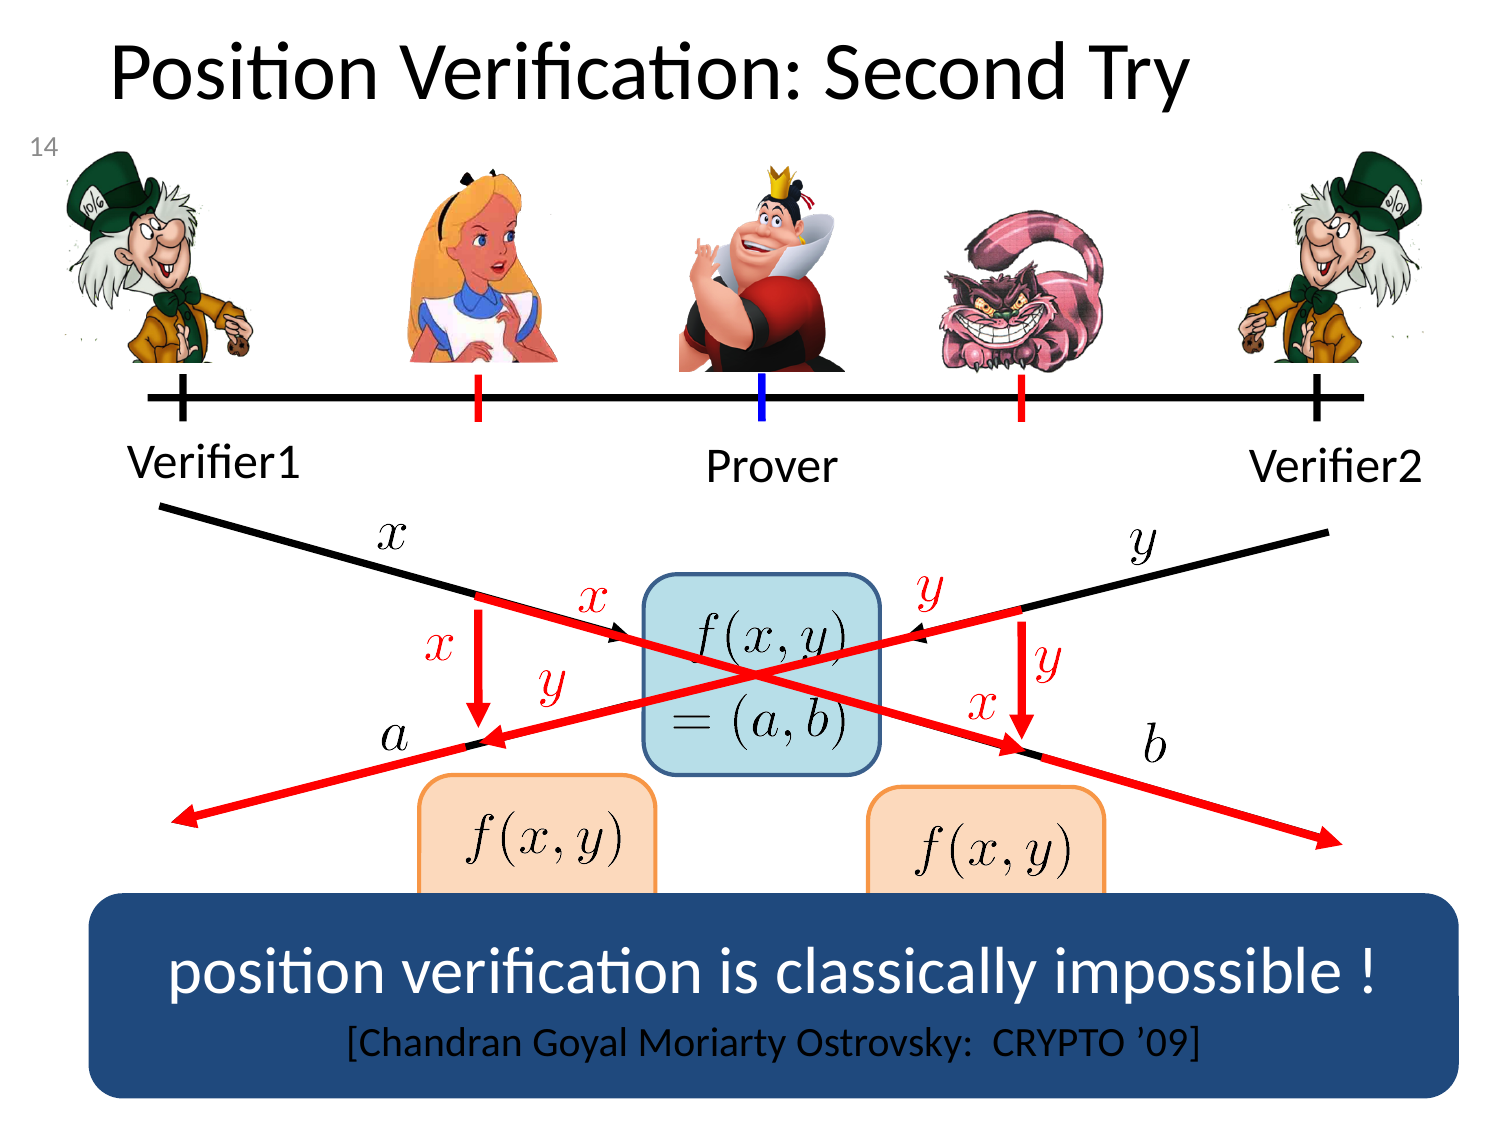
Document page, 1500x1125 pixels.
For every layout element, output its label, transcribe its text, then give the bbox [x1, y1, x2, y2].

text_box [1031, 646, 1062, 740]
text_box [678, 160, 916, 502]
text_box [938, 209, 1105, 423]
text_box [170, 704, 633, 823]
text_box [891, 713, 1341, 844]
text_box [478, 573, 1022, 743]
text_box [407, 168, 559, 423]
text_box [418, 774, 656, 977]
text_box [903, 526, 1330, 639]
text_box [474, 740, 1027, 752]
title Position Verification: Second Try [94, 8, 1471, 149]
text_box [867, 786, 1105, 988]
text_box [643, 760, 881, 776]
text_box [418, 646, 469, 729]
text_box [159, 505, 633, 639]
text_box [1233, 149, 1459, 502]
text_box position verification is classically impossible ! [Chandran Goyal Moriarty Ostrovsky: CRYPTO ’09] [86, 891, 1461, 1101]
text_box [64, 149, 337, 497]
